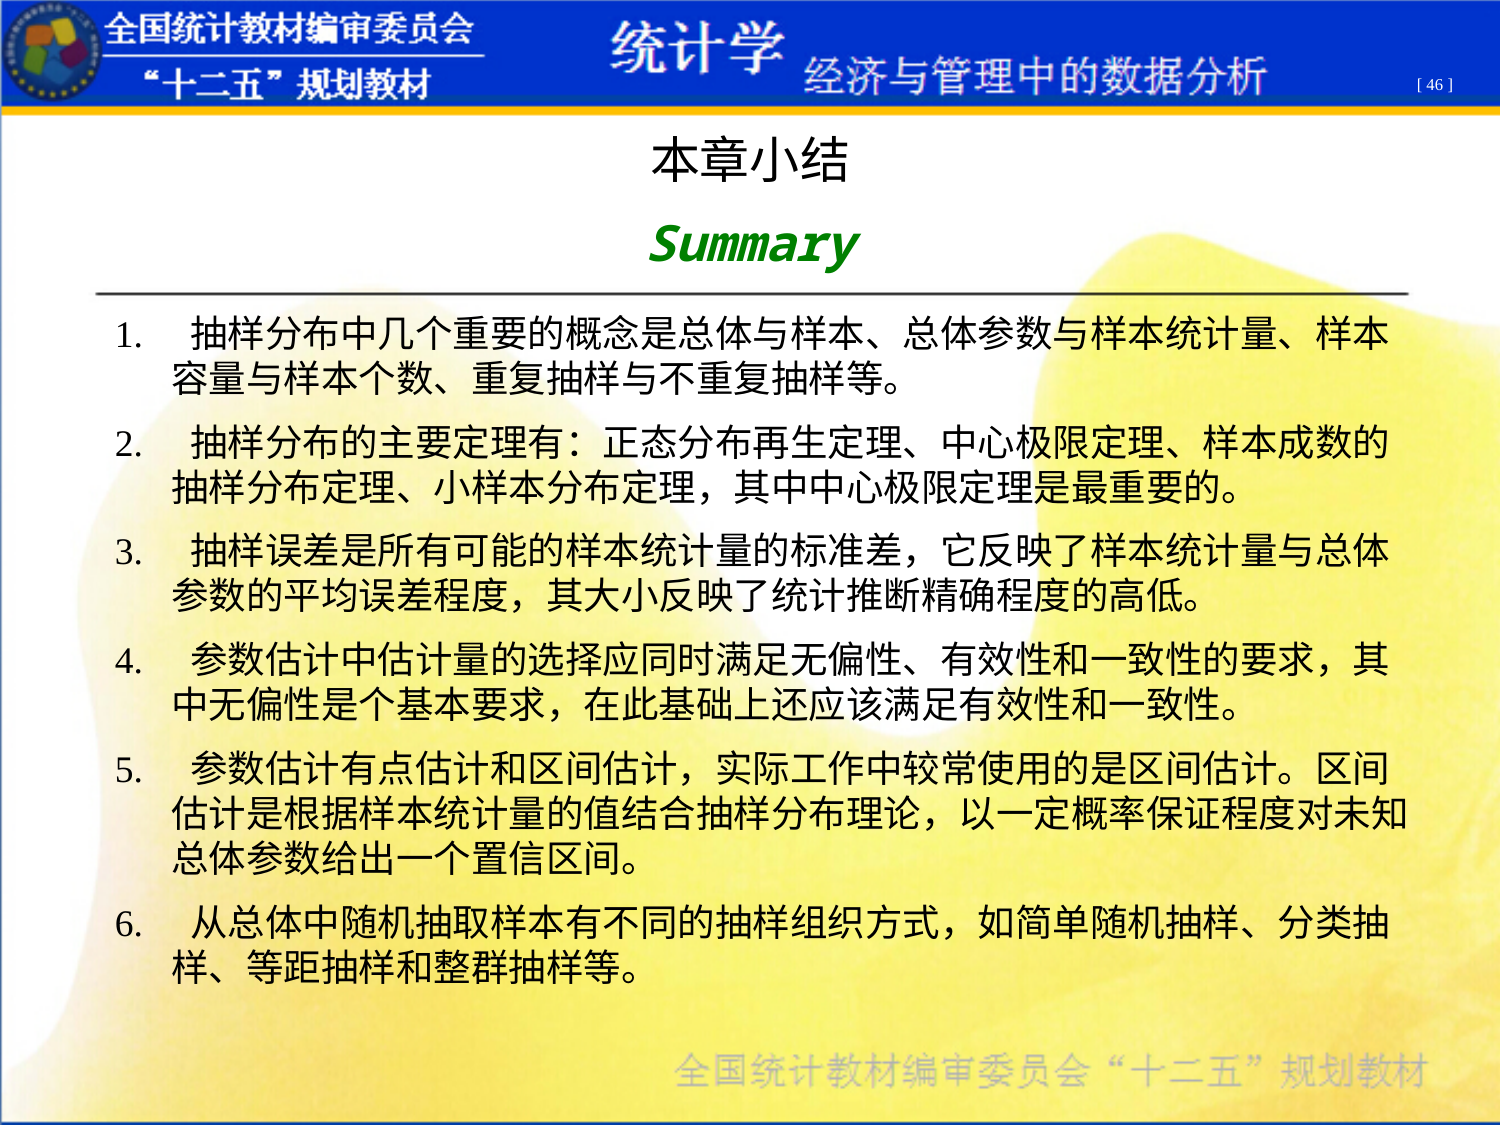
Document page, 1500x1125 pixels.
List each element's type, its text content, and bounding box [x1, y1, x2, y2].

text_box 1. 抽样分布中几个重要的概念是总体与样本、总体参数与样本统计量、样本容量与样本个数、重复抽样与不重复抽样等。 2. 抽样分布的主要定理有：正态分布再生定理、中心极限定理、样本成数的抽样分布定理、小样本分布定理，其中中心极限定理是最重要的。 3. 抽样误差是所有可能的样本统计量的标准差，它反映了样本统计量与总体参数的平均误差程度，其大小反映了统计推断精确程度的高低。 4. 参数估计中估计量的选择应同时满足无偏性、有效性和一致性的要求，其中无偏性是个基本要求，在此基础上还应该满足有效性和一致性。 5. 参数估计有点估计和区间估计，实际工作中较常使用的是区间估计。区间估计是根据样本统计量的值结合抽样分布理论，以一定概率保证程度对未知总体参数给出一个置信区间。 6. 从总体中随机抽取样本有不同的抽样组织方式，如简单随机抽样、分类抽样、等距抽样和整群抽样等。 [100, 302, 1436, 1060]
text_box Summary [64, 203, 1436, 279]
text_box 本章小结 [64, 121, 1436, 196]
text_box [ 46 ] [1364, 66, 1468, 142]
picture [0, 0, 1500, 1125]
